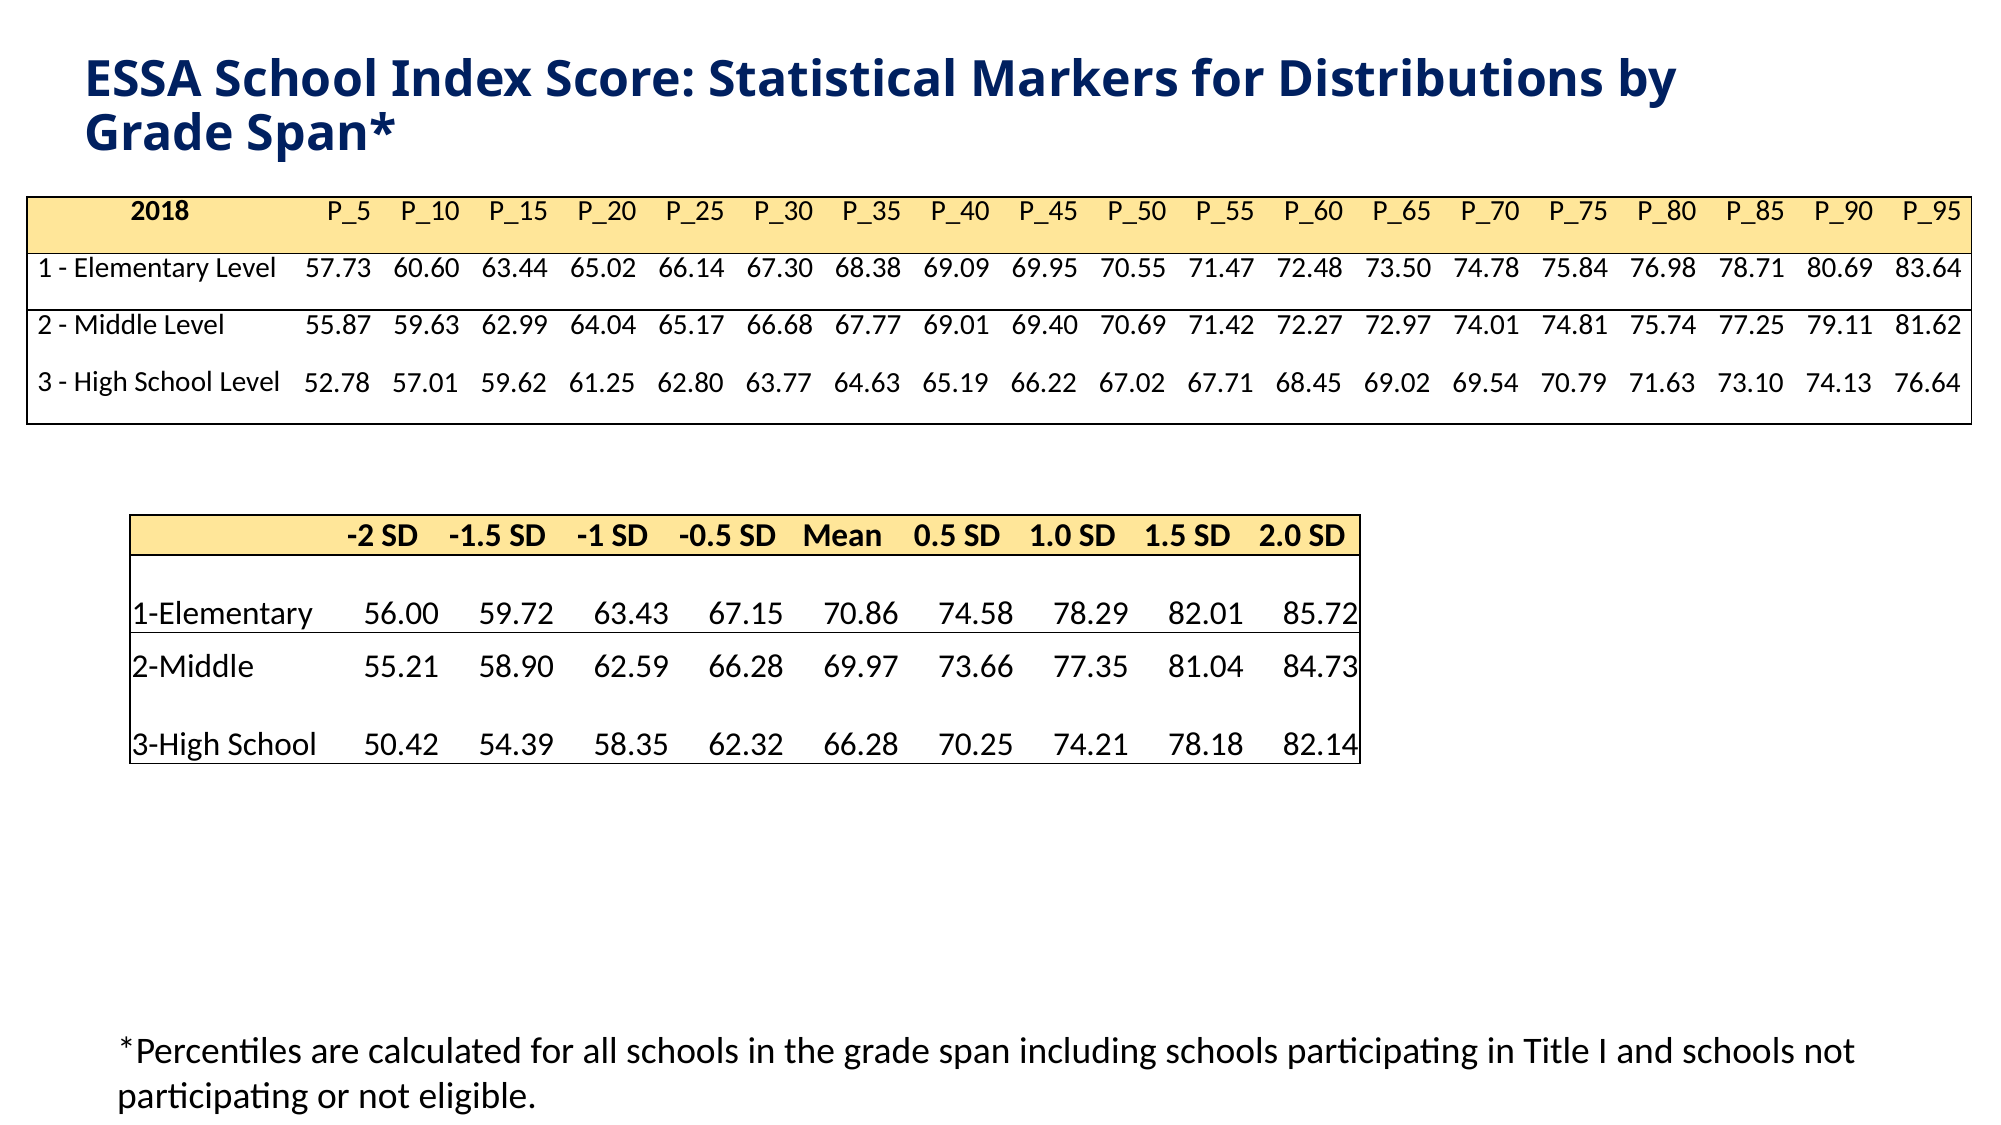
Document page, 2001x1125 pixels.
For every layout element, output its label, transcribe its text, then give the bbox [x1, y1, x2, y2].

table_cell 69.97 [785, 633, 900, 686]
table_cell 59.62 [470, 367, 558, 423]
table_cell 54.39 [440, 686, 555, 763]
table_header P_70 [1441, 198, 1530, 253]
table_cell 82.14 [1245, 686, 1359, 763]
table_cell 1-Elementary [131, 556, 325, 632]
table_cell 67.15 [670, 556, 785, 632]
table_cell 52.78 [293, 367, 381, 423]
title ESSA School Index Score: Statistical Markers for Distributions by Grade Span* [69, 45, 1795, 171]
table_header P_85 [1706, 198, 1795, 253]
table_cell 68.38 [823, 254, 911, 309]
table_cell 62.99 [470, 311, 558, 367]
table_cell 2-Middle [131, 633, 325, 686]
table_cell 64.04 [558, 311, 646, 367]
table_cell 63.77 [735, 367, 823, 423]
table_cell 74.81 [1530, 311, 1618, 367]
table_cell 65.19 [911, 367, 1000, 423]
table_cell 66.28 [670, 633, 785, 686]
table_cell 69.09 [911, 254, 1000, 309]
table_cell 67.02 [1088, 367, 1176, 423]
table_header P_75 [1530, 198, 1618, 253]
table_cell 66.28 [785, 686, 900, 763]
table_cell 77.25 [1706, 311, 1795, 367]
table_cell 71.47 [1176, 254, 1265, 309]
table_header P_80 [1618, 198, 1706, 253]
table_header 1.0 SD [1015, 516, 1130, 554]
table_cell 67.30 [735, 254, 823, 309]
table_cell 64.63 [823, 367, 911, 423]
table_cell 78.71 [1706, 254, 1795, 309]
table_cell 69.02 [1353, 367, 1441, 423]
table_cell 69.40 [1000, 311, 1088, 367]
table_cell 73.50 [1353, 254, 1441, 309]
table_header P_40 [911, 198, 1000, 253]
table_cell 60.60 [381, 254, 470, 309]
table_header -1 SD [555, 516, 670, 554]
table_cell 76.98 [1618, 254, 1706, 309]
table_cell 56.00 [325, 556, 440, 632]
table_header -0.5 SD [670, 516, 785, 554]
table_cell 3 - High School Level [28, 367, 293, 423]
table_cell 73.10 [1706, 367, 1795, 423]
table_cell 77.35 [1015, 633, 1130, 686]
table_cell 72.48 [1265, 254, 1353, 309]
table_cell 70.25 [900, 686, 1015, 763]
table_cell 59.72 [440, 556, 555, 632]
table_cell 63.43 [555, 556, 670, 632]
table_cell 3-High School [131, 686, 325, 763]
table_cell 58.90 [440, 633, 555, 686]
table_cell 67.77 [823, 311, 911, 367]
table_header 2.0 SD [1245, 516, 1359, 554]
table_cell 65.17 [646, 311, 735, 367]
table_header P_30 [735, 198, 823, 253]
table_header P_65 [1353, 198, 1441, 253]
table_cell 74.58 [900, 556, 1015, 632]
table_cell 61.25 [558, 367, 646, 423]
table_header P_50 [1088, 198, 1176, 253]
table_cell 70.79 [1530, 367, 1618, 423]
table_header P_95 [1883, 198, 1971, 253]
table_cell 66.68 [735, 311, 823, 367]
table_cell 55.87 [293, 311, 381, 367]
table_cell 71.42 [1176, 311, 1265, 367]
table_cell 65.02 [558, 254, 646, 309]
table_header Mean [785, 516, 900, 554]
table_header [131, 516, 325, 554]
table_cell 81.04 [1130, 633, 1245, 686]
table_cell 72.27 [1265, 311, 1353, 367]
table_cell 82.01 [1130, 556, 1245, 632]
table_header 2018 [28, 198, 293, 253]
table_cell 69.01 [911, 311, 1000, 367]
table_cell 81.62 [1883, 311, 1971, 367]
table_header 1.5 SD [1130, 516, 1245, 554]
table_cell 80.69 [1795, 254, 1883, 309]
table_cell 62.80 [646, 367, 735, 423]
table_cell 75.74 [1618, 311, 1706, 367]
table_cell 63.44 [470, 254, 558, 309]
table_cell 70.69 [1088, 311, 1176, 367]
table_header P_45 [1000, 198, 1088, 253]
table_cell 74.13 [1795, 367, 1883, 423]
table_cell 74.21 [1015, 686, 1130, 763]
table_header P_35 [823, 198, 911, 253]
table_cell 70.55 [1088, 254, 1176, 309]
table_cell 75.84 [1530, 254, 1618, 309]
table_cell 74.01 [1441, 311, 1530, 367]
table_header P_60 [1265, 198, 1353, 253]
table_cell 78.29 [1015, 556, 1130, 632]
table_cell 73.66 [900, 633, 1015, 686]
table_cell 58.35 [555, 686, 670, 763]
table_cell 72.97 [1353, 311, 1441, 367]
table_cell 76.64 [1883, 367, 1971, 423]
table_cell 69.95 [1000, 254, 1088, 309]
table_header P_90 [1795, 198, 1883, 253]
table_header P_20 [558, 198, 646, 253]
table_header -1.5 SD [440, 516, 555, 554]
table_cell 68.45 [1265, 367, 1353, 423]
table_cell 1 - Elementary Level [28, 254, 293, 309]
table_header -2 SD [325, 516, 440, 554]
table_cell 67.71 [1176, 367, 1265, 423]
table_cell 59.63 [381, 311, 470, 367]
table_cell 70.86 [785, 556, 900, 632]
table_cell 69.54 [1441, 367, 1530, 423]
table_cell 71.63 [1618, 367, 1706, 423]
table_cell 83.64 [1883, 254, 1971, 309]
table_cell 79.11 [1795, 311, 1883, 367]
table_cell 2 - Middle Level [28, 311, 293, 367]
table_cell 62.32 [670, 686, 785, 763]
table_cell 84.73 [1245, 633, 1359, 686]
table_header P_25 [646, 198, 735, 253]
table_cell 55.21 [325, 633, 440, 686]
table_header P_15 [470, 198, 558, 253]
table_cell 78.18 [1130, 686, 1245, 763]
table_cell 66.22 [1000, 367, 1088, 423]
table_cell 66.14 [646, 254, 735, 309]
table_cell 57.73 [293, 254, 381, 309]
table_cell 50.42 [325, 686, 440, 763]
table_cell 85.72 [1245, 556, 1359, 632]
table_cell 62.59 [555, 633, 670, 686]
text_box *Percentiles are calculated for all schools in the grade span including schools participating in Title I and schools not participating or not eligible. [102, 1018, 1972, 1124]
table_header 0.5 SD [900, 516, 1015, 554]
table_cell 57.01 [381, 367, 470, 423]
table_header P_10 [381, 198, 470, 253]
table_header P_5 [293, 198, 381, 253]
table_header P_55 [1176, 198, 1265, 253]
table_cell 74.78 [1441, 254, 1530, 309]
